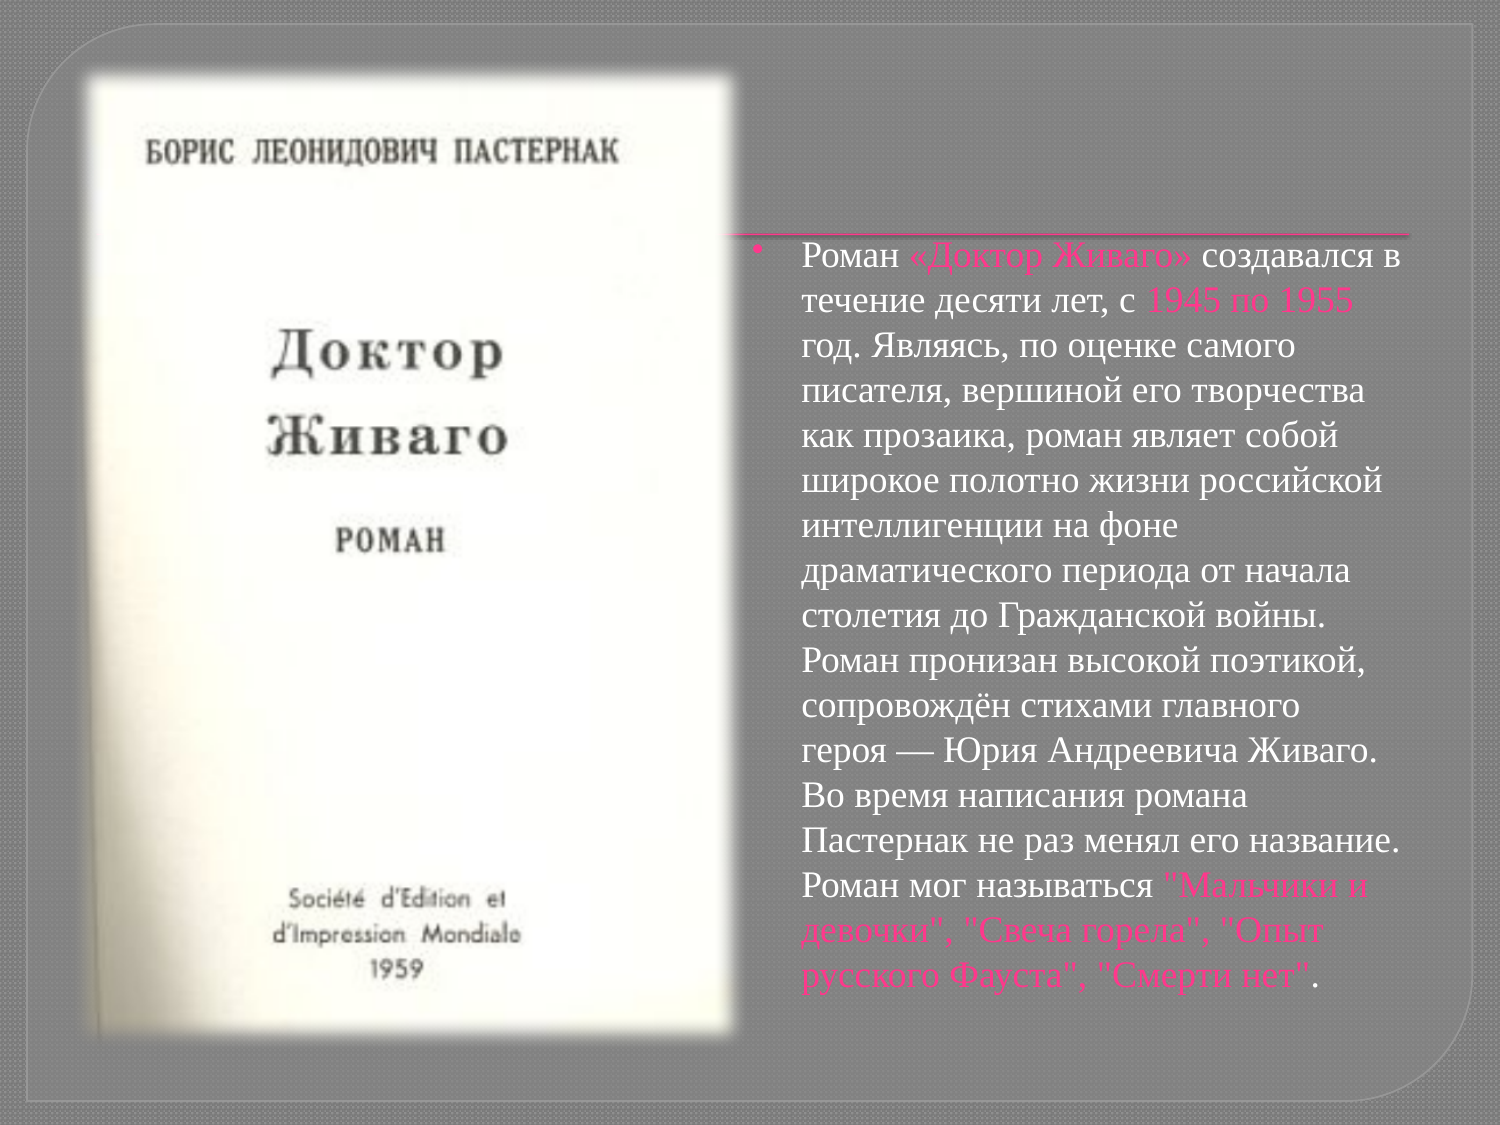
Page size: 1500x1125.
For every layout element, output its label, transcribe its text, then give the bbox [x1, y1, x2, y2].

list Роман «Доктор Живаго» создавался в течение десяти лет, с 1945 по 1955 год. Являясь, по оценке самого писателя, вершиной его творчества как прозаика, роман являет собой широкое полотно жизни российской интеллигенции на фоне драматического периода от начала столетия до Гражданской войны. Роман пронизан высокой поэтикой, сопровождён стихами главного героя — Юрия Андреевича Живаго. Во время написания романа Пастернак не раз менял его название. Роман мог называться "Мальчики и девочки", "Свеча горела", "Опыт русского Фауста", "Смерти нет". [754, 222, 1426, 1013]
picture [70, 58, 749, 1051]
